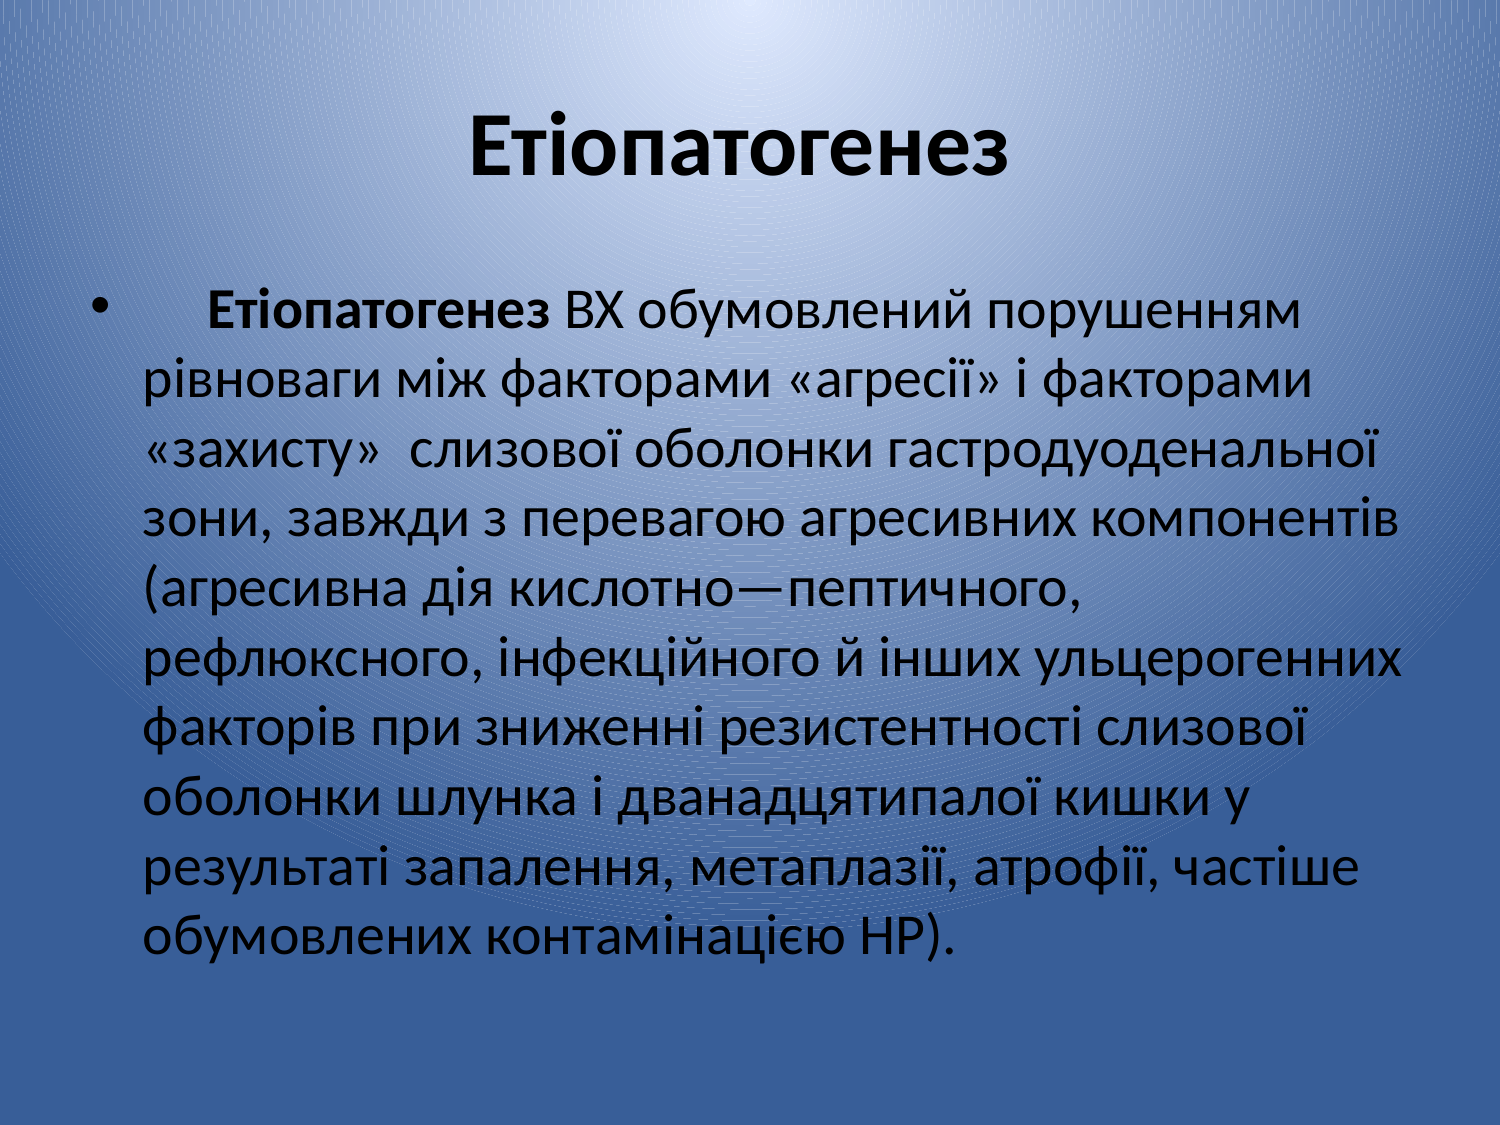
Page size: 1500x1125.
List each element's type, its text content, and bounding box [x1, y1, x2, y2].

list Етiопатогенез ВХ обумовлений порушенням рiвноваги мiж факторами «агресiї» i факторами «захисту» слизової оболонки гастродуоденальної зони, завжди з перевагою агресивних компонентiв (агресивна дiя кислотно—пептичного, рефлюксного, iнфекцiйного й iнших ульцерогенних факторiв при зниженнi резистентностi слизової оболонки шлунка i дванадцятипалої кишки у результатi запалення, метаплазiї, атрофiї, частiше обумовлених контамiнацiєю HP). [75, 262, 1425, 1005]
title Етiопатогенез [75, 45, 1425, 233]
